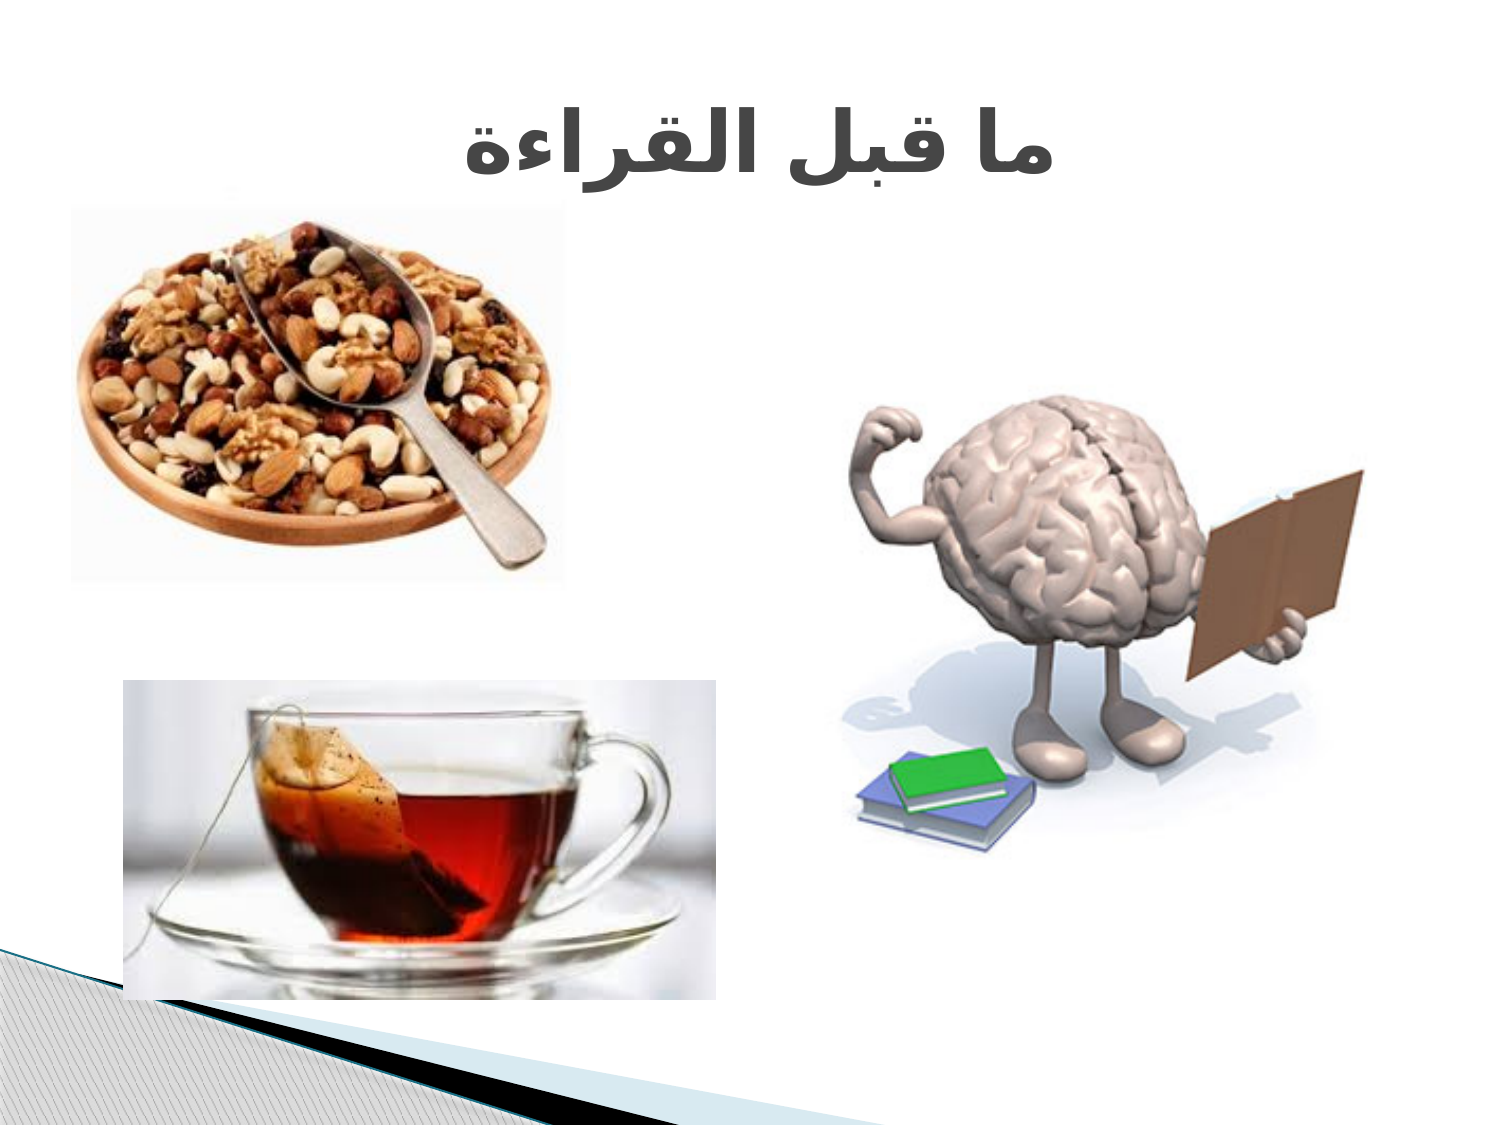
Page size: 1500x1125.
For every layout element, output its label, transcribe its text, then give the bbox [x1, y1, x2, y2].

picture [71, 184, 571, 616]
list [808, 352, 1401, 879]
title ما قبل القراءة [75, 45, 1425, 233]
picture [123, 680, 716, 1000]
